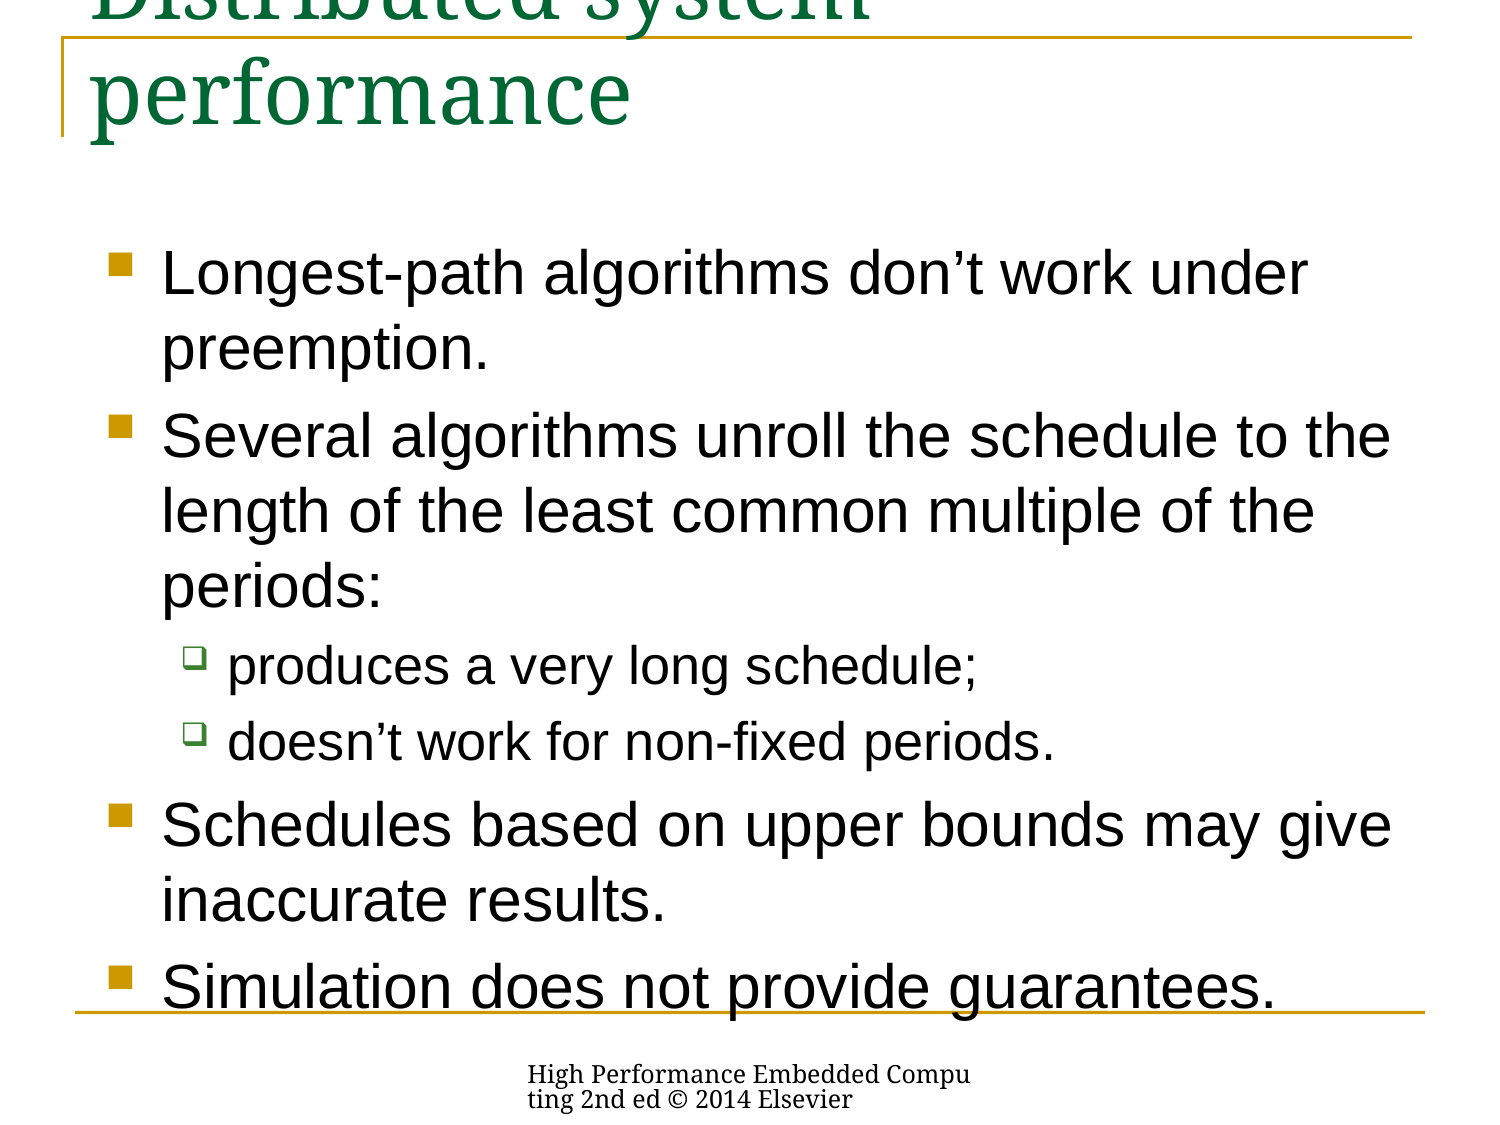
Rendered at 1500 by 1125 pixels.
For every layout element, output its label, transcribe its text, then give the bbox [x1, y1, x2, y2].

footer High Performance Embedded Computing 2nd ed © 2014 Elsevier [512, 1025, 988, 1100]
list Longest-path algorithms don’t work under preemption. Several algorithms unroll the schedule to the length of the least common multiple of the periods: produces a very long schedule; doesn’t work for non-fixed periods. Schedules based on upper bounds may give inaccurate results. Simulation does not provide guarantees. [75, 224, 1425, 963]
title Distributed system performance [75, 45, 1425, 150]
